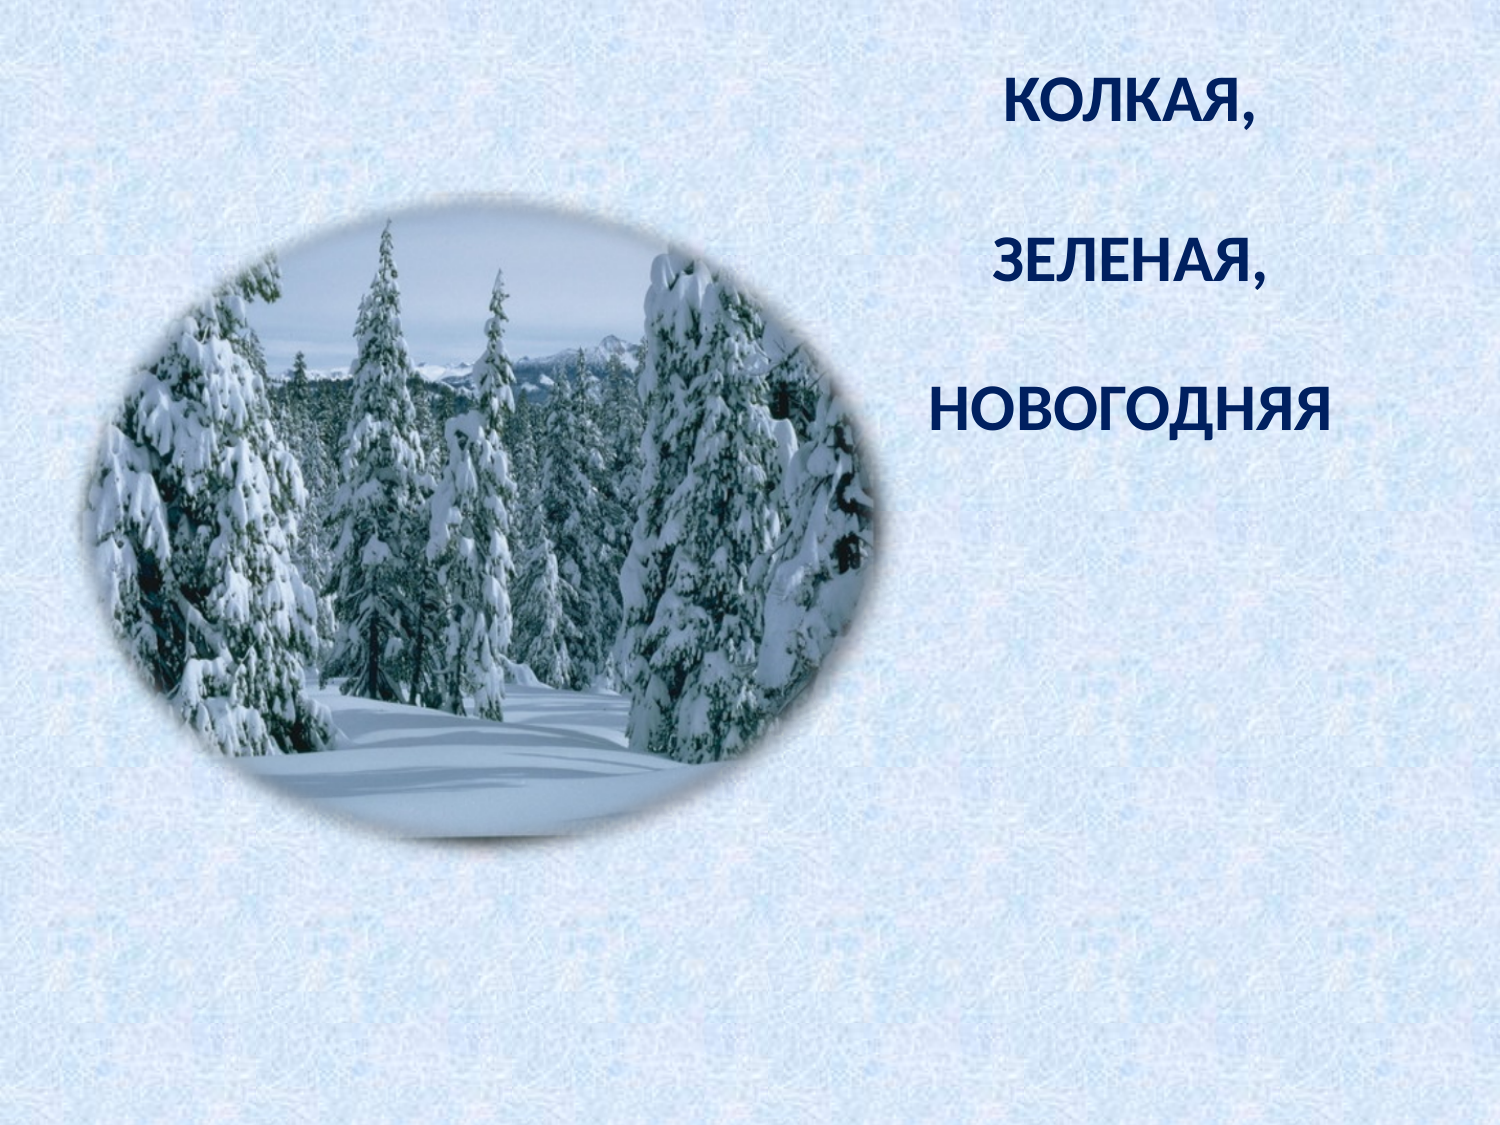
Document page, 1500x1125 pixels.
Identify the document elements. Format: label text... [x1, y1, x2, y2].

text_box Колкая, Зеленая, Новогодняя [878, 46, 1383, 452]
picture [0, 0, 1500, 1125]
